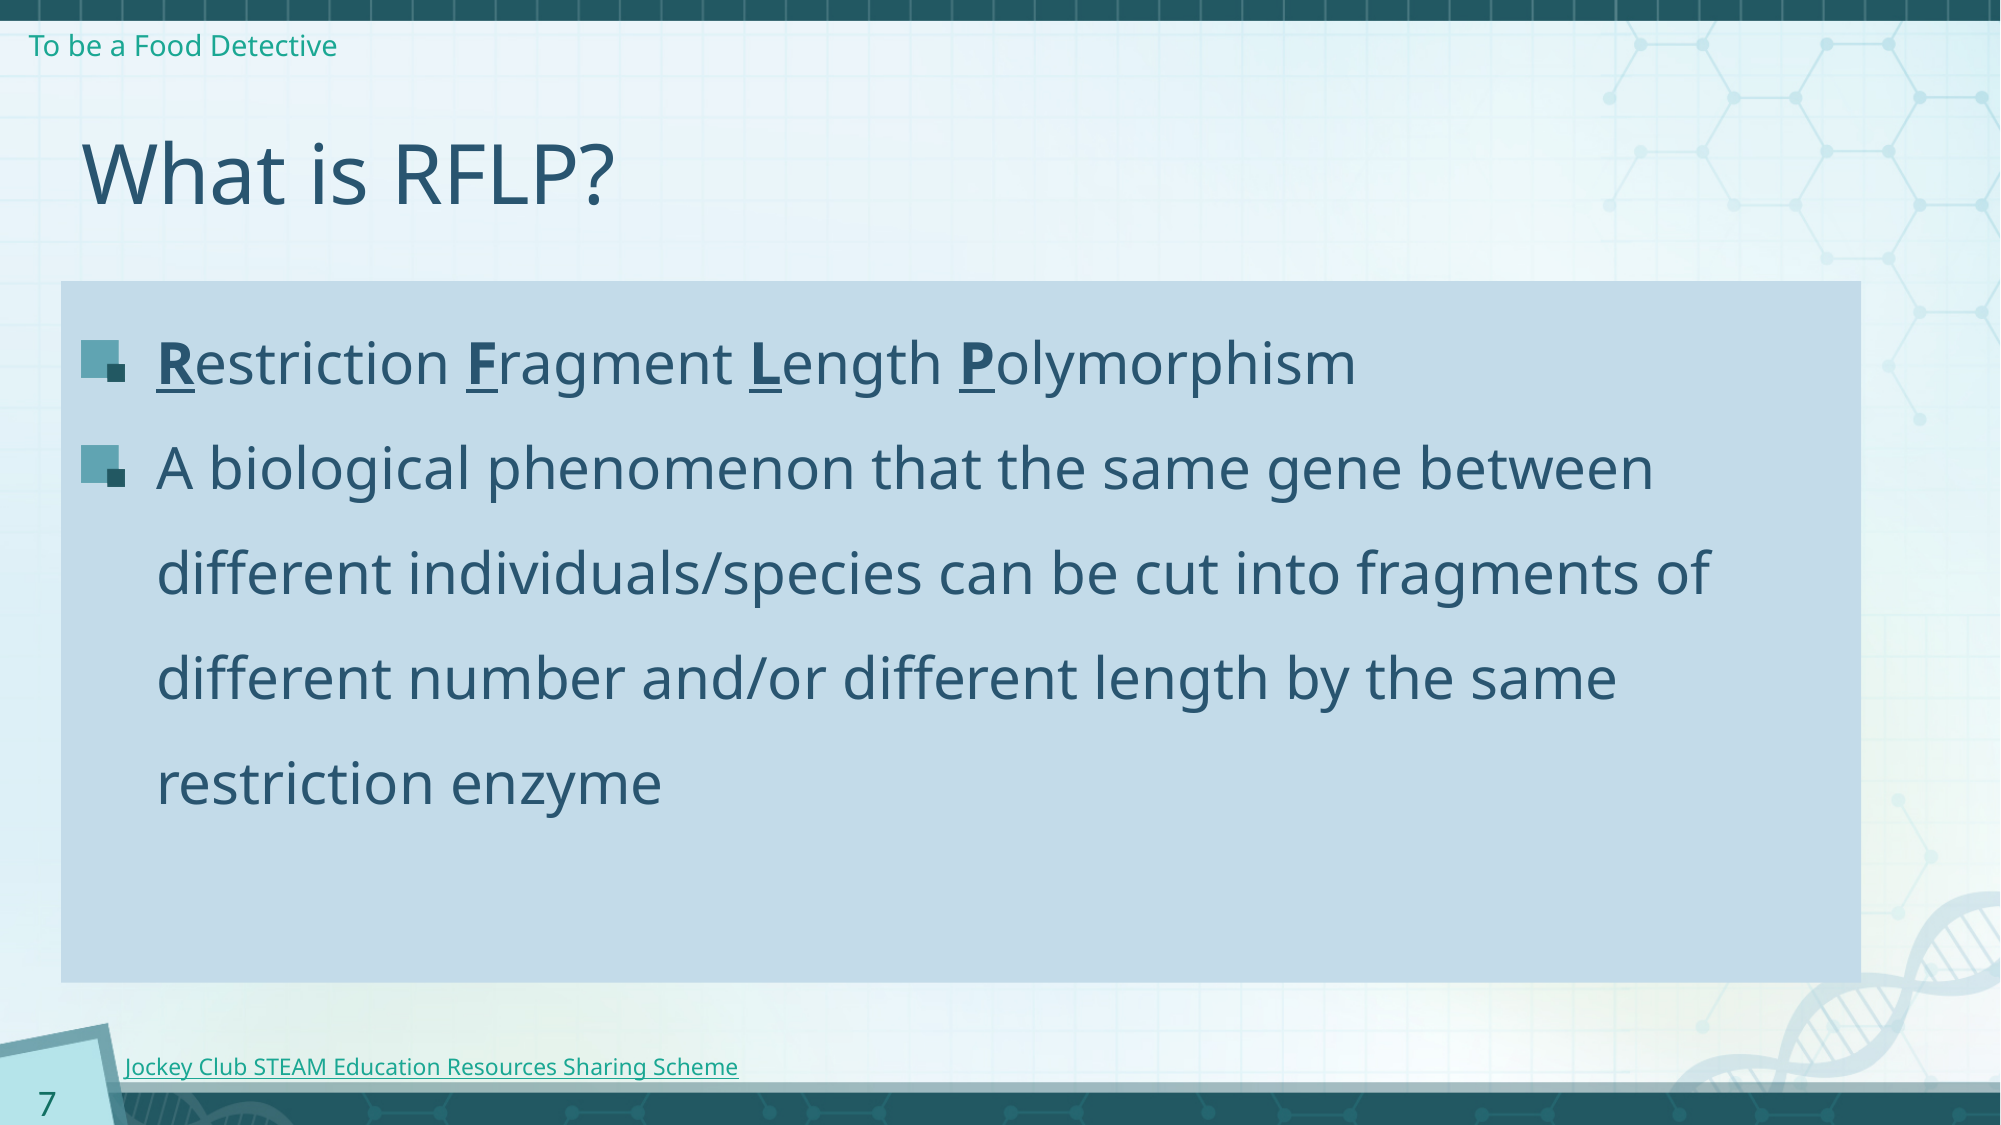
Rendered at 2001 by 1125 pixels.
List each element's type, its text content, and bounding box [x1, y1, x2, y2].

list Restriction Fragment Length Polymorphism A biological phenomenon that the same gene between different individuals/species can be cut into fragments of different number and/or different length by the same restriction enzyme [61, 281, 1862, 983]
picture [0, 0, 2001, 1125]
title What is RFLP? [61, 63, 1571, 279]
slide_number 7 [0, 1071, 96, 1125]
